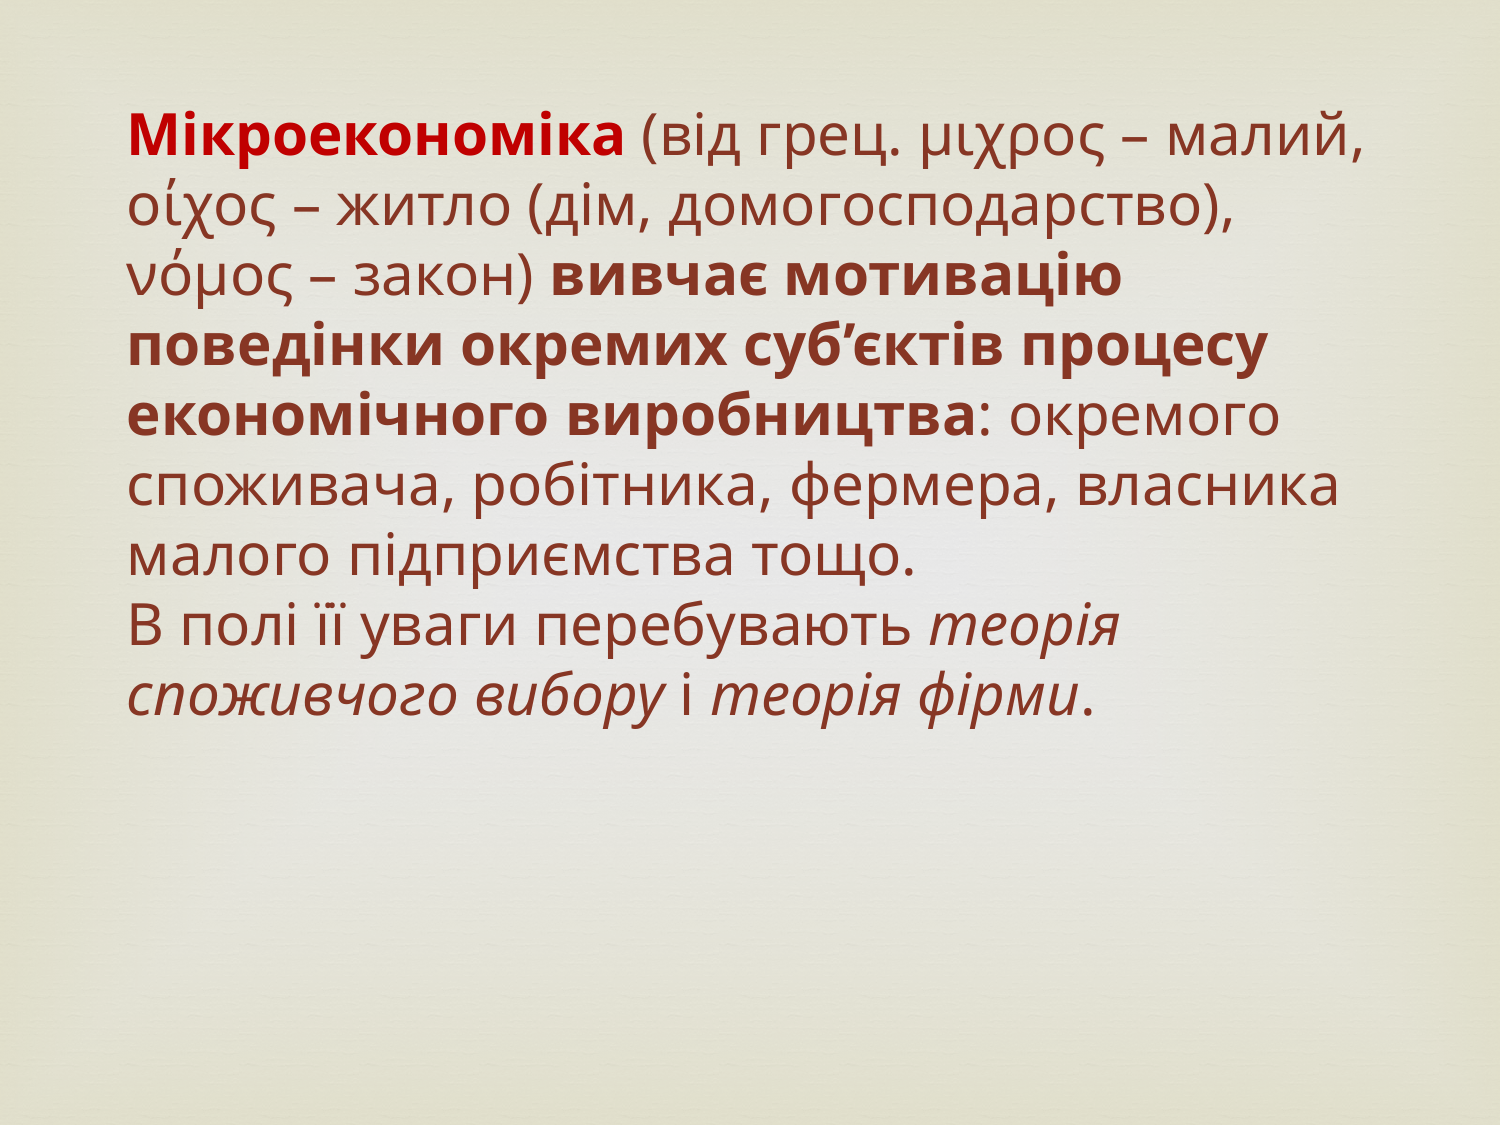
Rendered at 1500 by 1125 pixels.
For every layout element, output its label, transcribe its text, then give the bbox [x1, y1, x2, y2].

text_box Мікроекономіка (від грец. μιχρος – малий, οίχος – житло (дім, домогосподарство), νόμος – закон) вивчає мотивацію поведінки окремих суб’єктів процесу економічного виробництва: окремого споживача, робітника, фермера, власника малого підприємства тощо. В полі її уваги перебувають теорія споживчого вибору і теорія фірми. [112, 90, 1424, 735]
